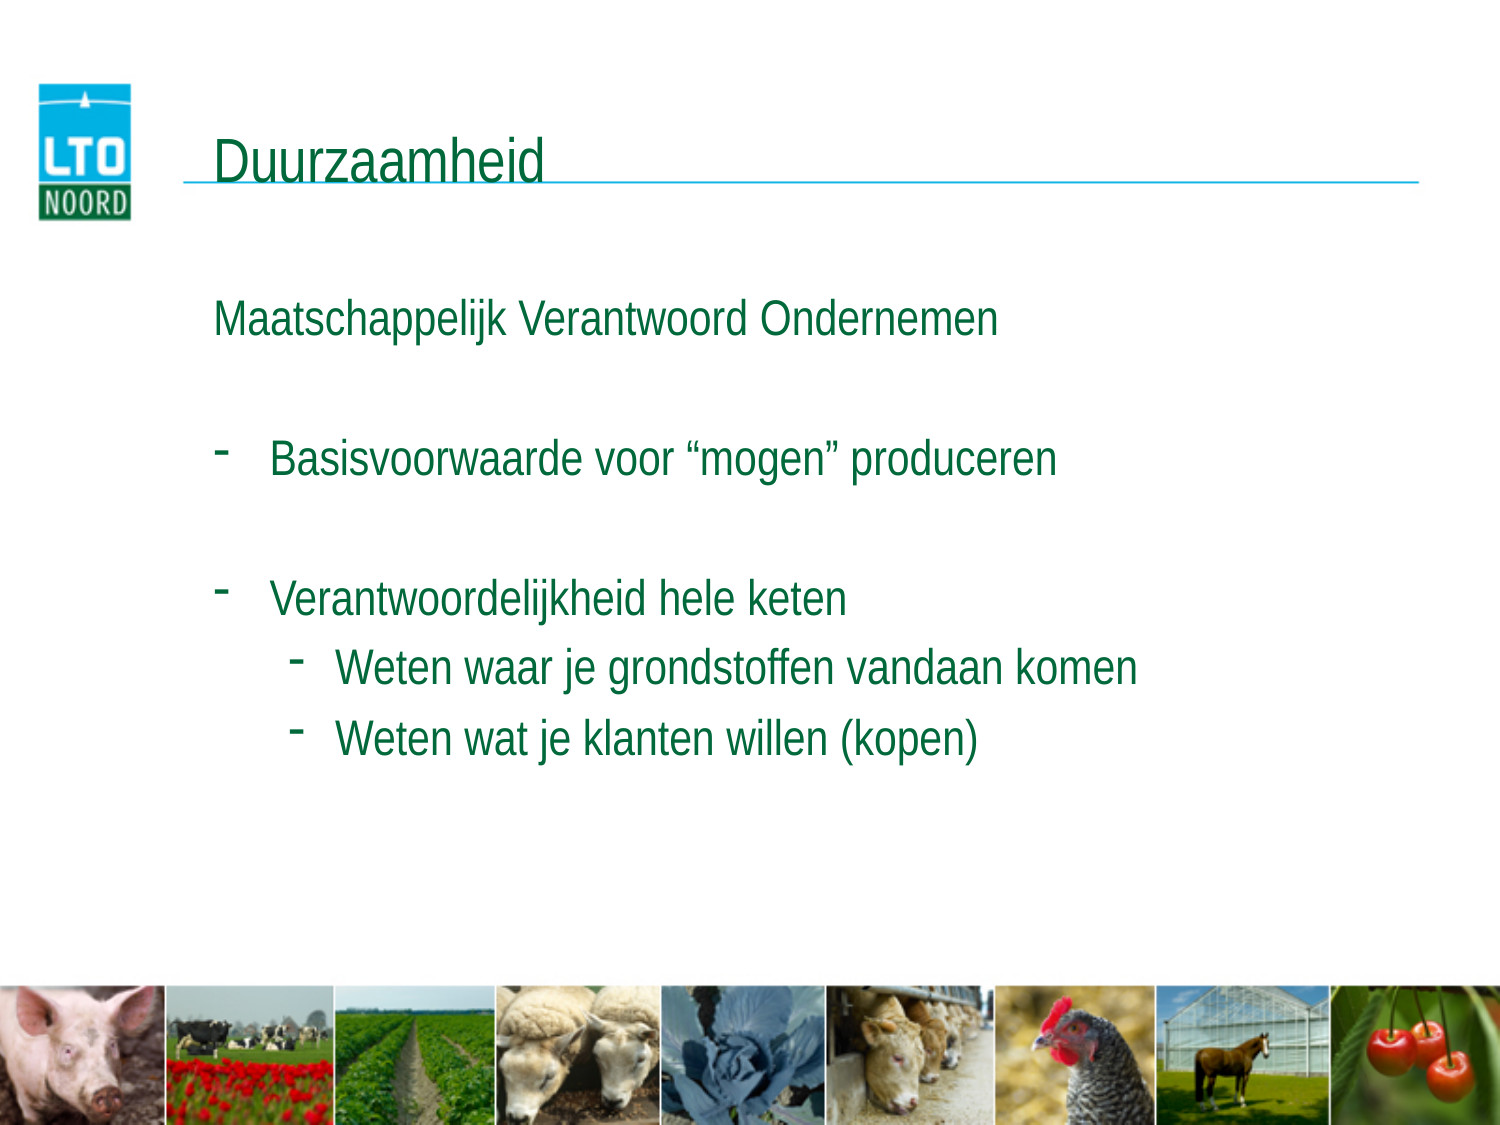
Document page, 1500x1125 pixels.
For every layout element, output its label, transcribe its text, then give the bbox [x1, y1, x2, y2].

picture [0, 0, 1500, 1125]
title Duurzaamheid [198, 112, 1389, 238]
list Maatschappelijk Verantwoord Ondernemen Basisvoorwaarde voor “mogen” produceren Verantwoordelijkheid hele keten Weten waar je grondstoffen vandaan komen Weten wat je klanten willen (kopen) [198, 277, 1389, 952]
